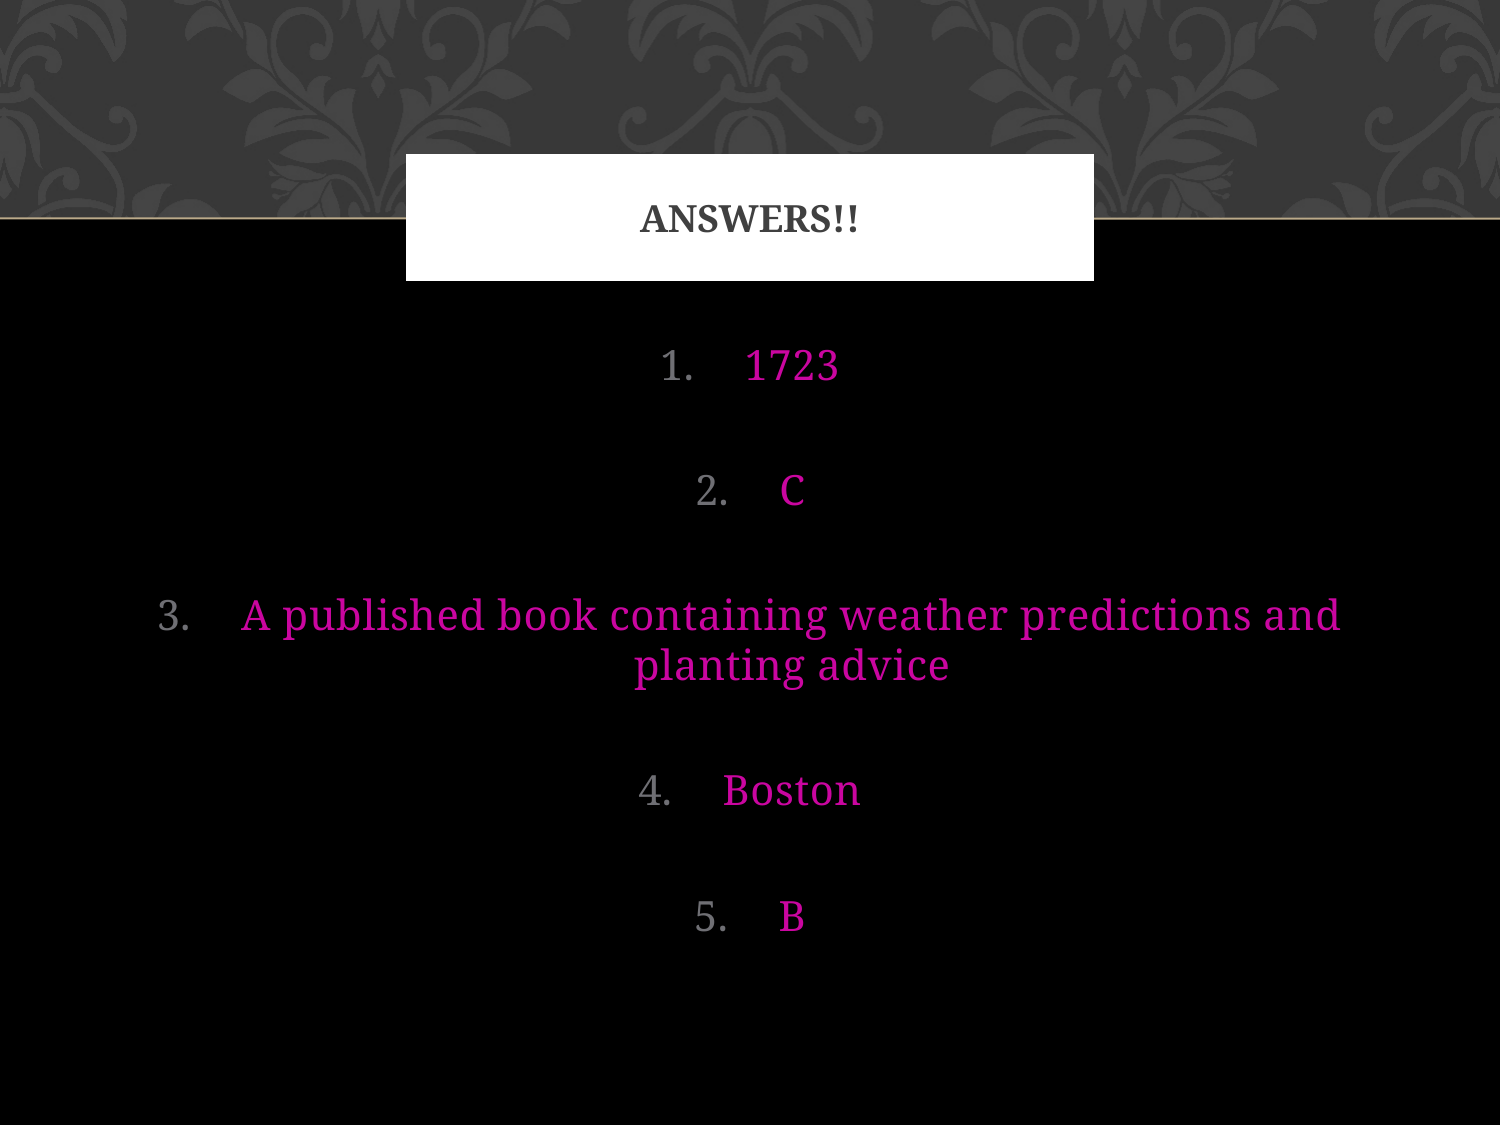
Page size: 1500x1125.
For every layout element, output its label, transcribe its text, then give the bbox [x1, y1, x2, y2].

list 1723 C A published book containing weather predictions and planting advice Boston B [75, 331, 1425, 1000]
title Answers!! [406, 154, 1094, 281]
